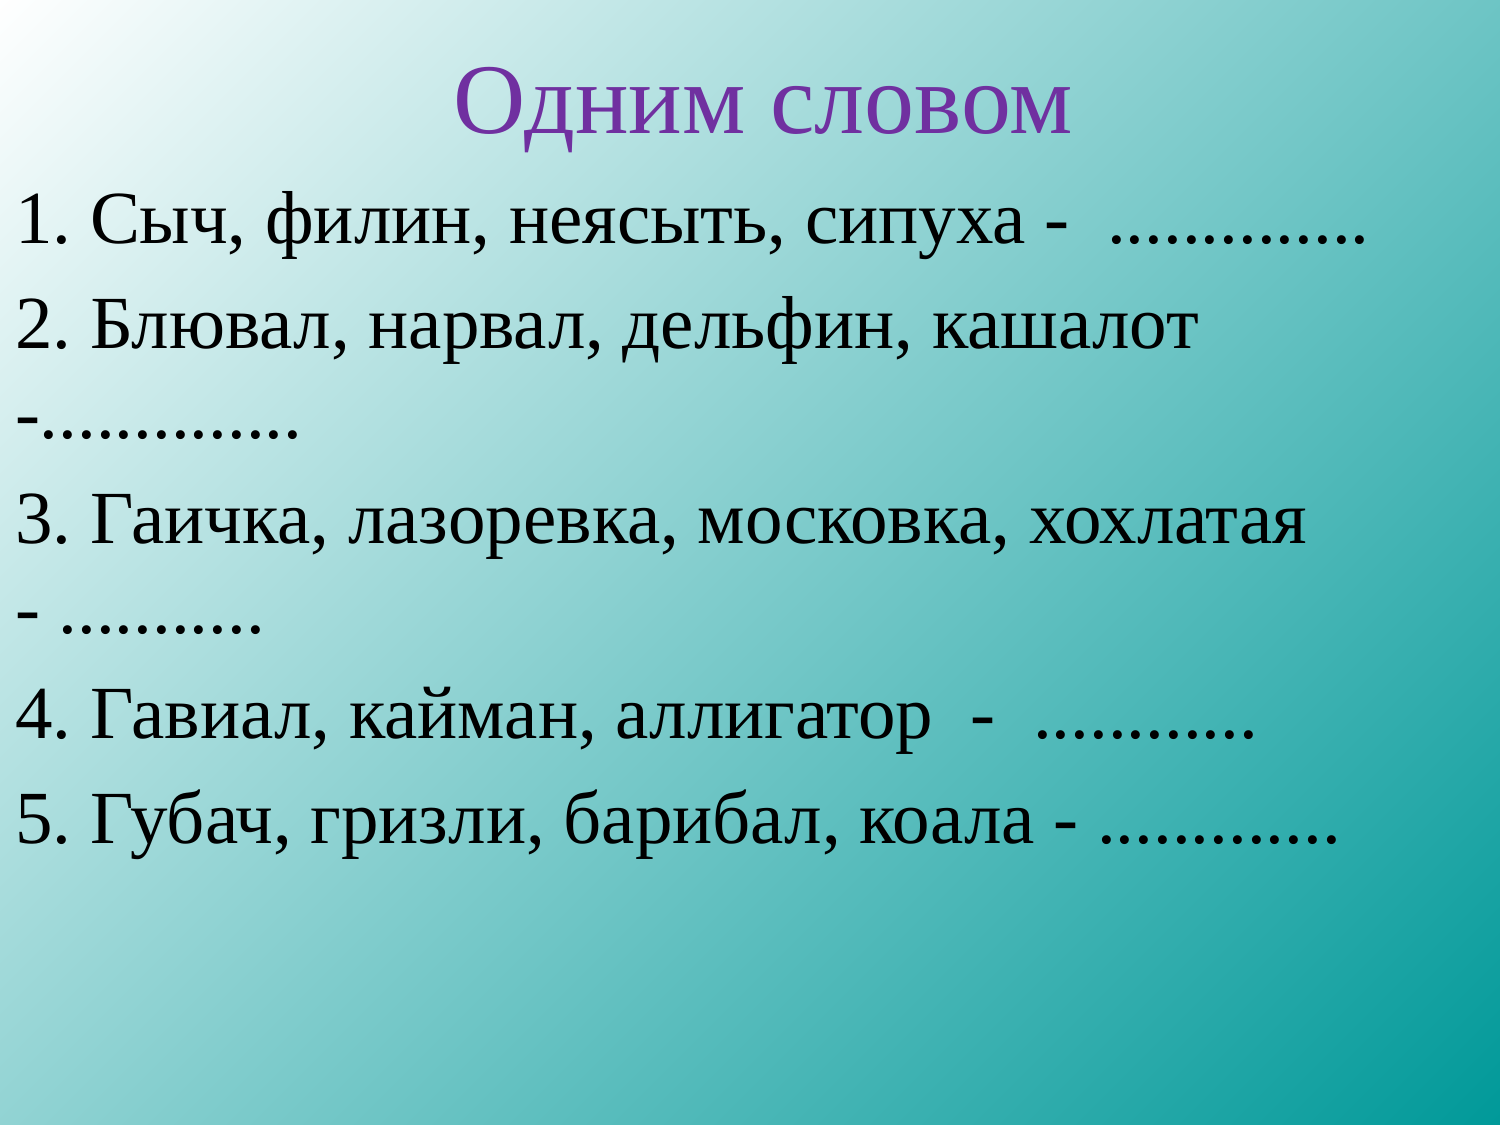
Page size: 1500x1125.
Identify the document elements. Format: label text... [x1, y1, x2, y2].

list 1. Сыч, филин, неясыть, сипуха - .............. 2. Блювал, нарвал, дельфин, кашалот -.............. 3. Гаичка, лазоревка, московка, хохлатая - ........... 4. Гавиал, кайман, аллигатор - ............ 5. Губач, гризли, барибал, коала - ............. [0, 160, 1500, 1095]
title Одним словом [88, 0, 1439, 160]
